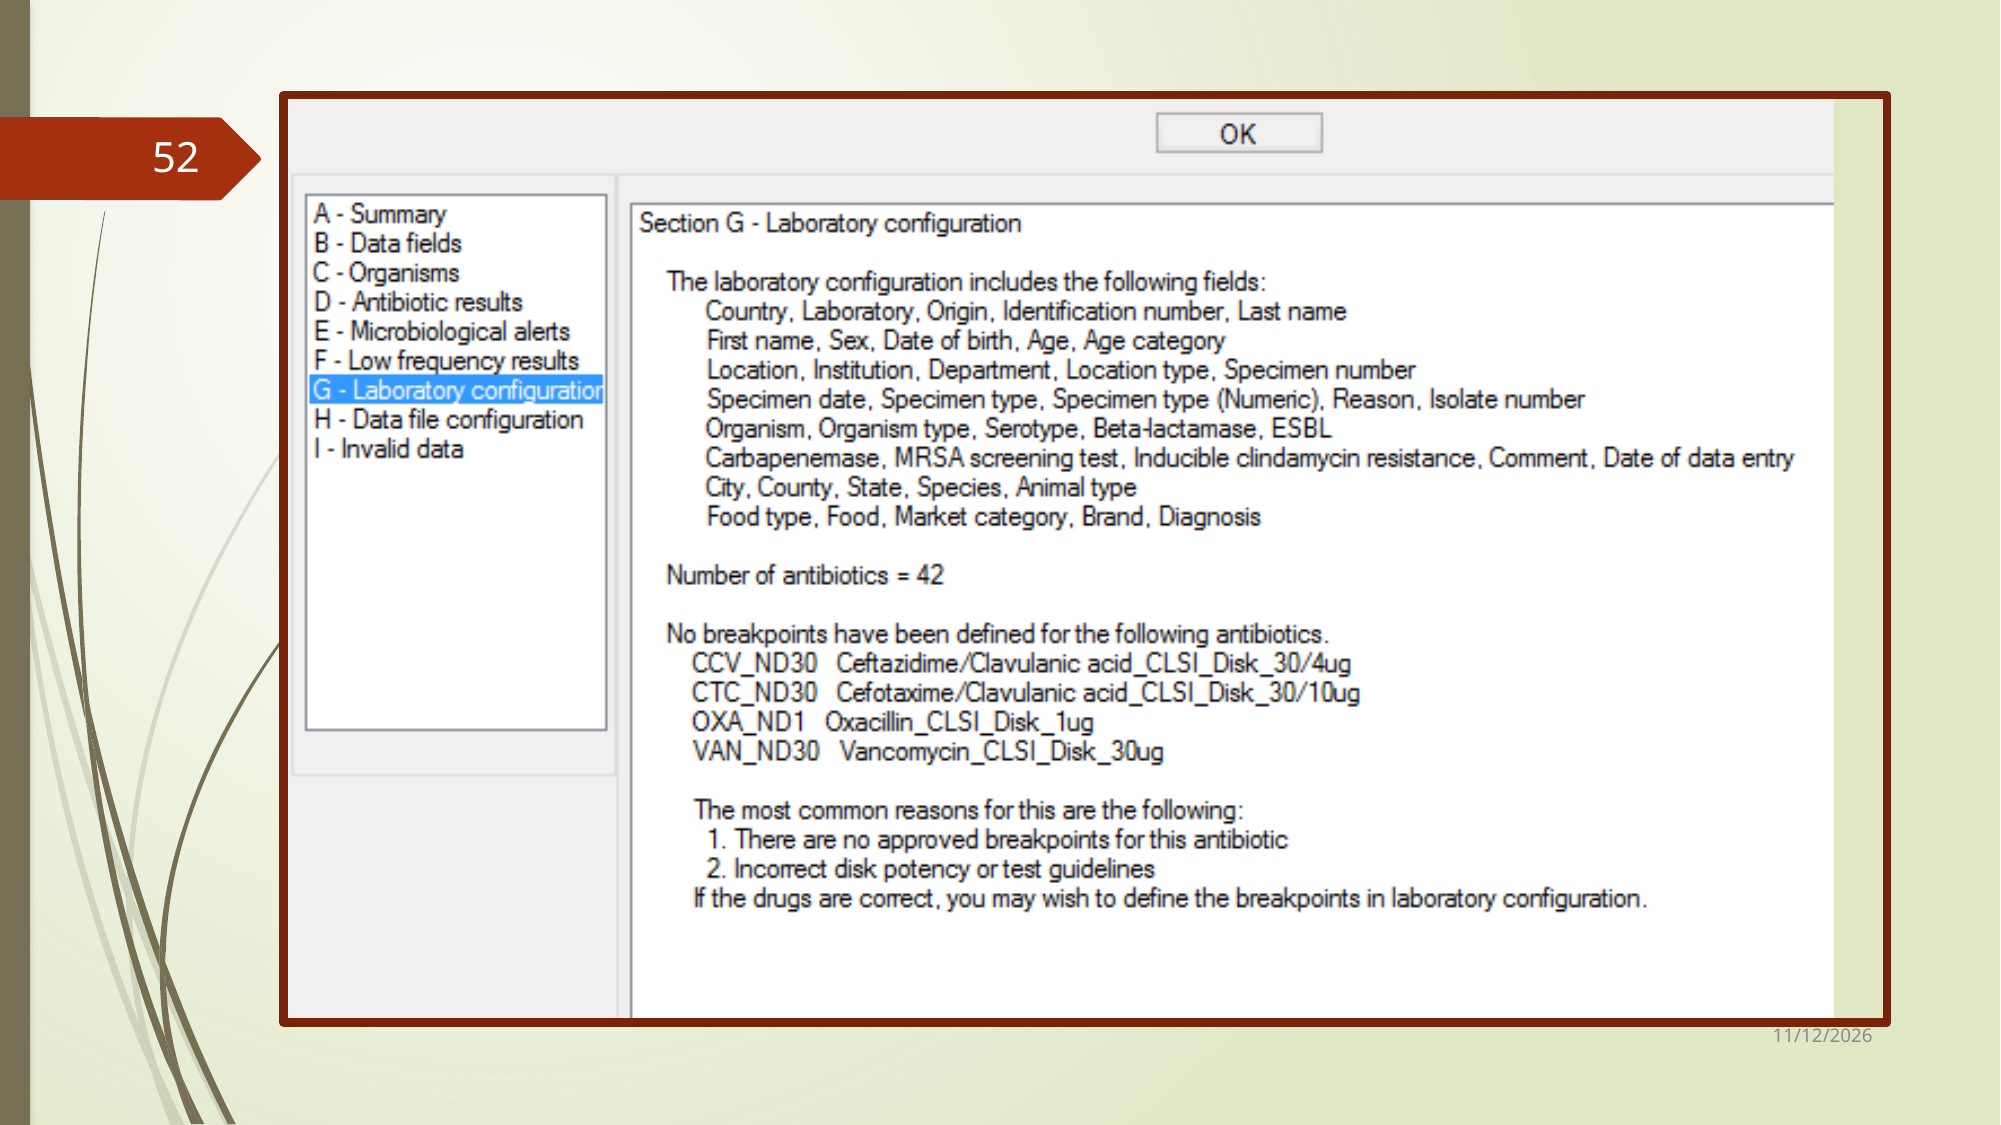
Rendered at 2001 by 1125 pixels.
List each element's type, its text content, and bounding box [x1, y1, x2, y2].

text_box [1834, 94, 1888, 1005]
slide_number 52 [87, 129, 216, 190]
picture [283, 94, 1834, 1023]
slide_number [1699, 1005, 1888, 1067]
